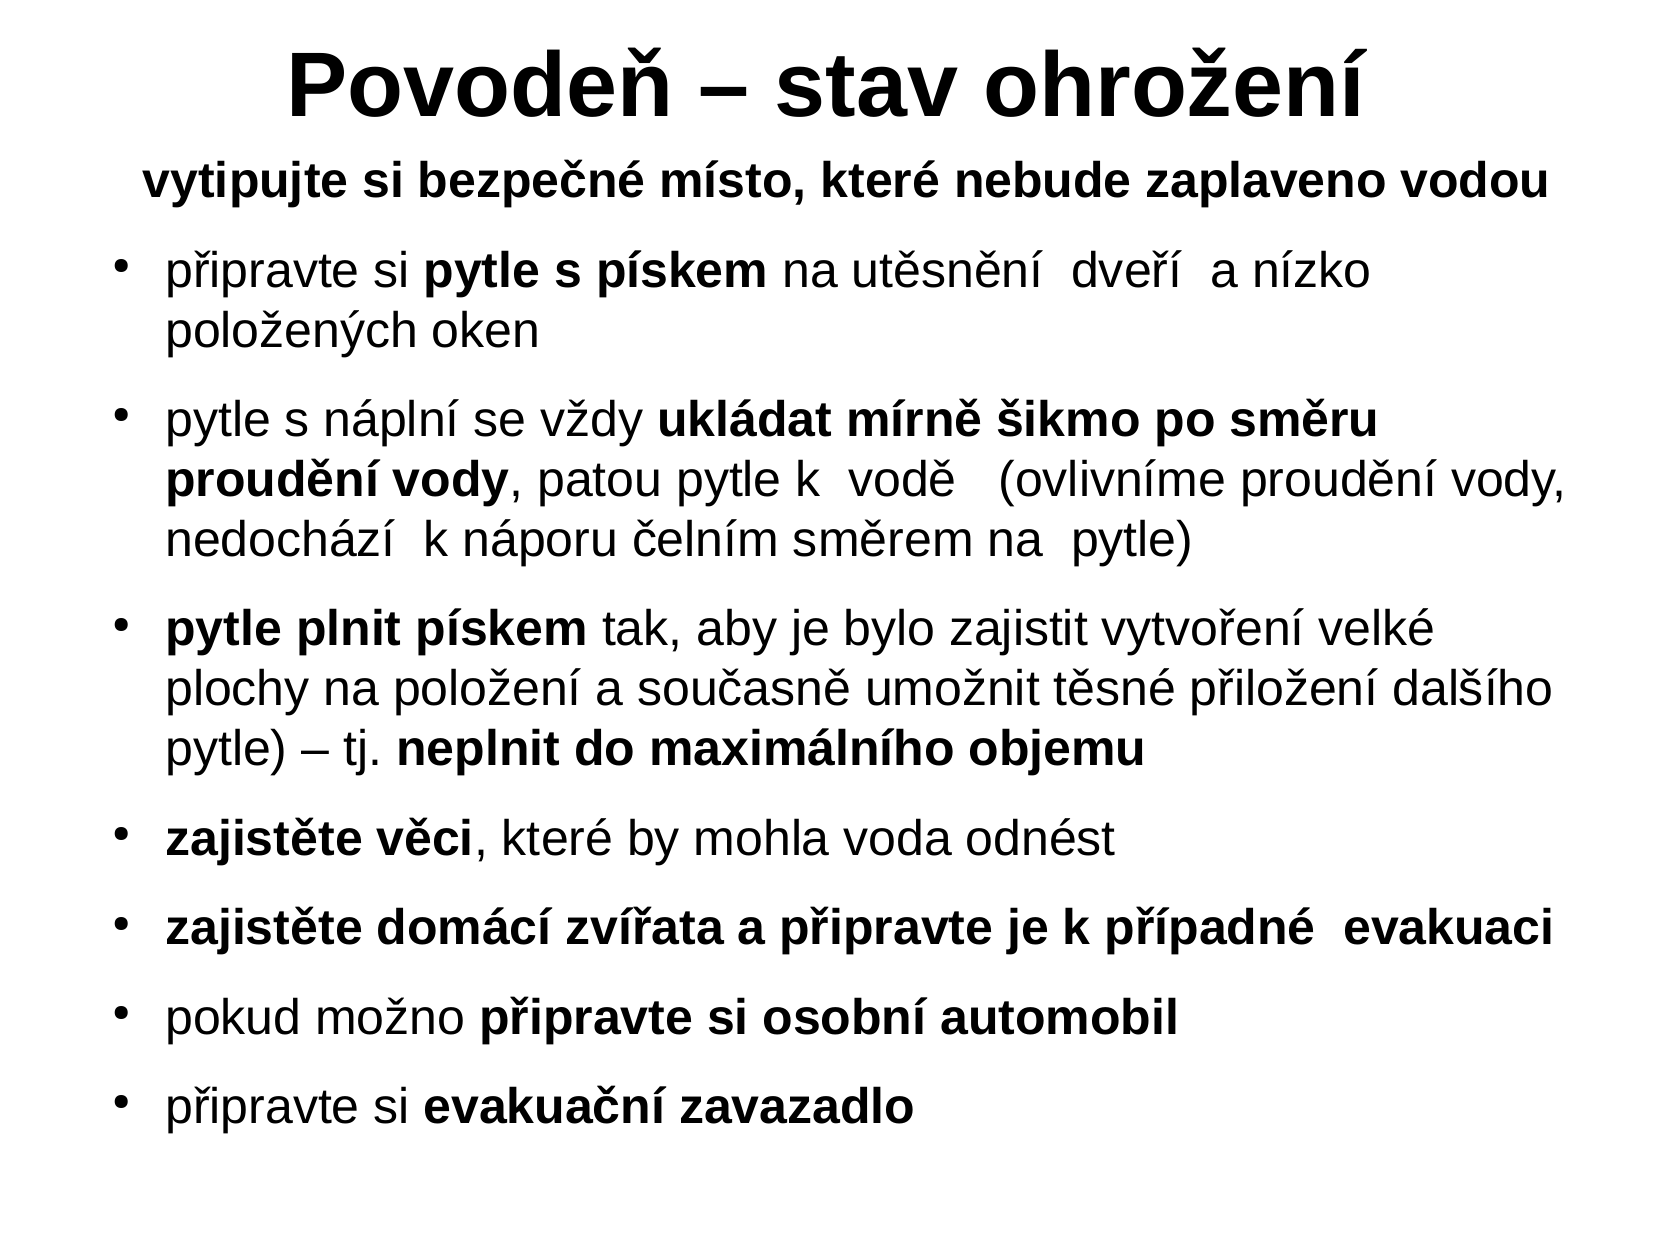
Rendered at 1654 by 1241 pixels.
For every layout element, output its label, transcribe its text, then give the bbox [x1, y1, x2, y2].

title Povodeň – stav ohrožení [82, 0, 1572, 160]
list vytipujte si bezpečné místo, které nebude zaplaveno vodou připravte si pytle s pískem na utěsnění dveří a nízko položených oken pytle s náplní se vždy ukládat mírně šikmo po směru proudění vody, patou pytle k vodě (ovlivníme proudění vody, nedochází k náporu čelním směrem na pytle) pytle plnit pískem tak, aby je bylo zajistit vytvoření velké plochy na položení a současně umožnit těsné přiložení dalšího pytle) – tj. neplnit do maximálního objemu zajistěte věci, které by mohla voda odnést zajistěte domácí zvířata a připravte je k případné evakuaci pokud možno připravte si osobní automobil připravte si evakuační zavazadlo [94, 147, 1583, 1211]
